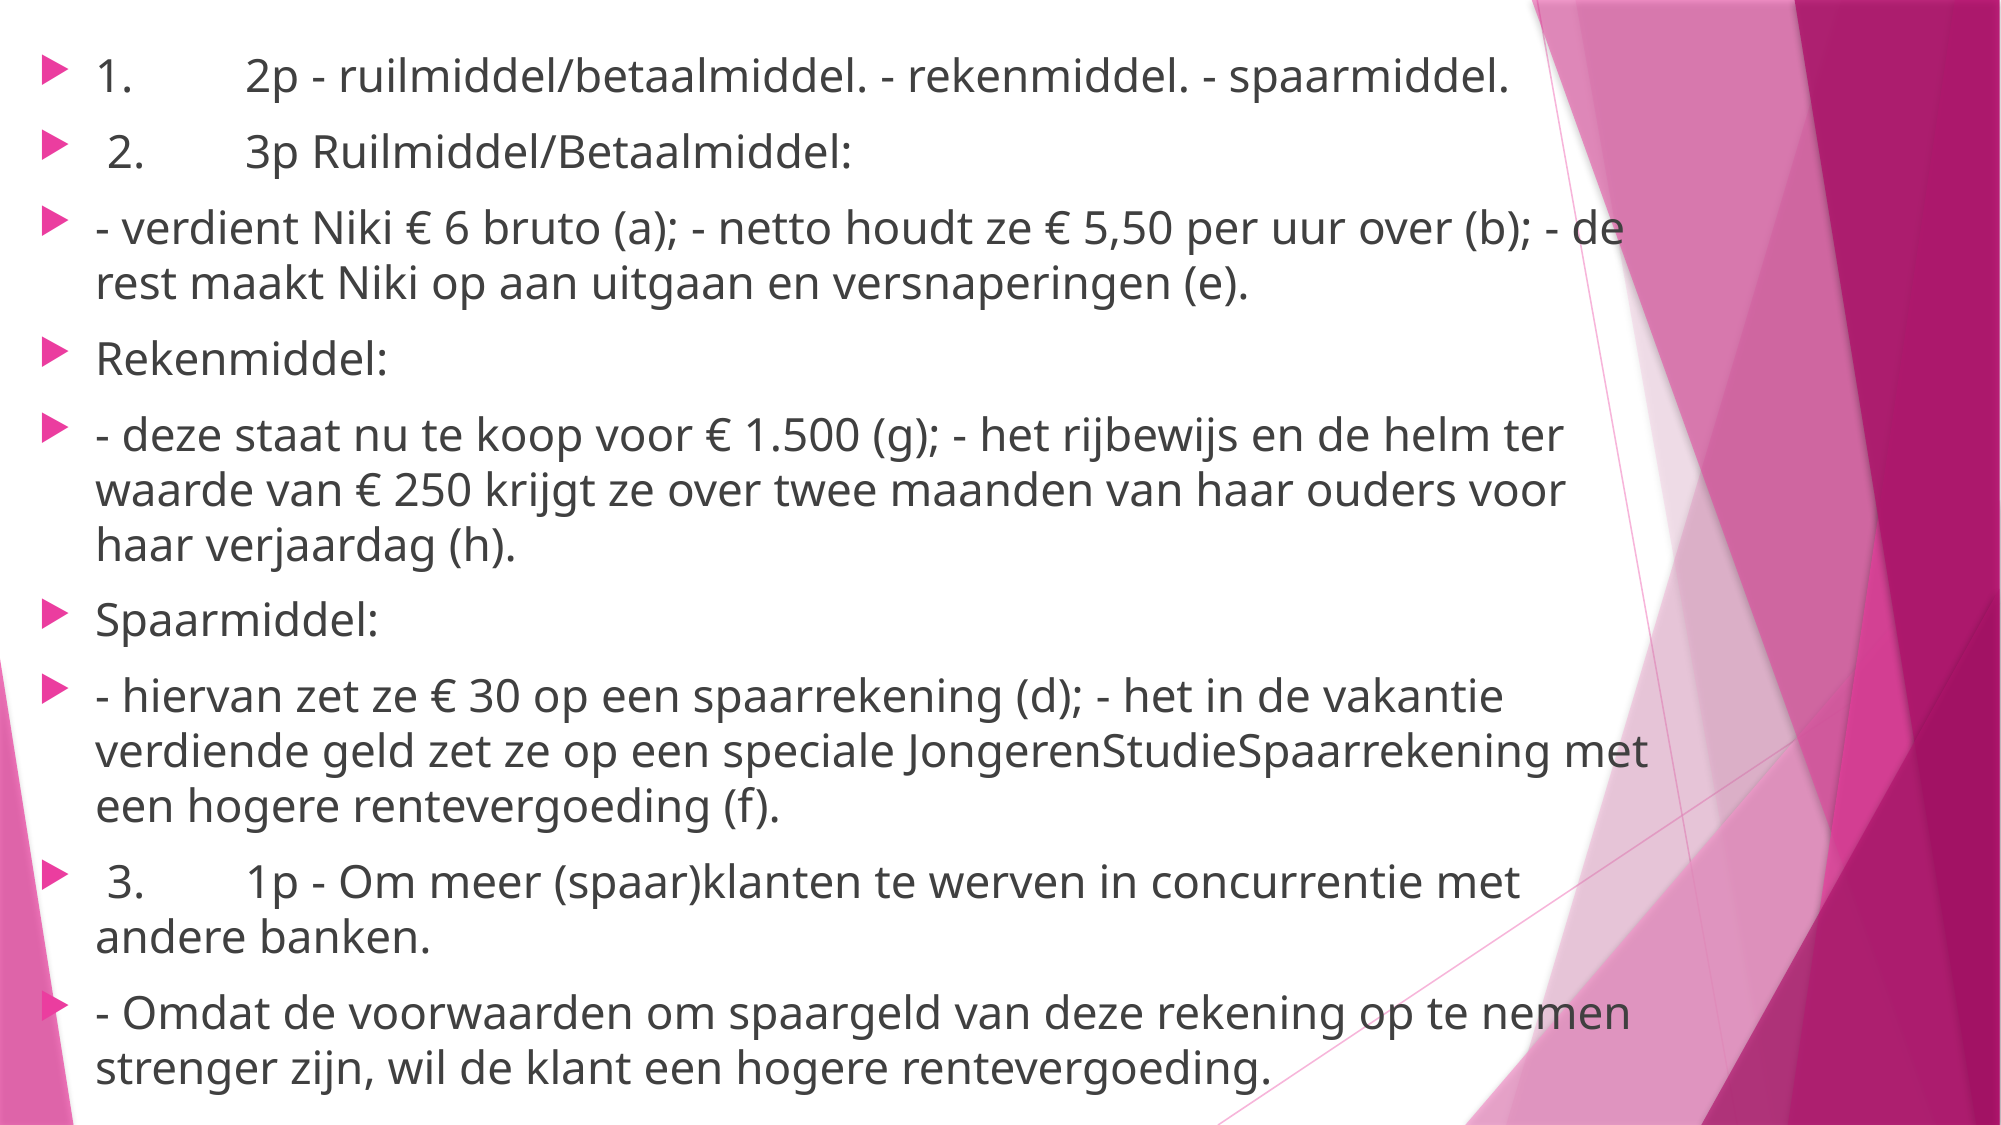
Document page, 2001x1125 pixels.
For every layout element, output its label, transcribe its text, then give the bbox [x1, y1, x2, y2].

list 1. 2p - ruilmiddel/betaalmiddel. - rekenmiddel. - spaarmiddel. 2. 3p Ruilmiddel/Betaalmiddel: - verdient Niki € 6 bruto (a); - netto houdt ze € 5,50 per uur over (b); - de rest maakt Niki op aan uitgaan en versnaperingen (e). Rekenmiddel: - deze staat nu te koop voor € 1.500 (g); - het rijbewijs en de helm ter waarde van € 250 krijgt ze over twee maanden van haar ouders voor haar verjaardag (h). Spaarmiddel: - hiervan zet ze € 30 op een spaarrekening (d); - het in de vakantie verdiende geld zet ze op een speciale JongerenStudieSpaarrekening met een hogere rentevergoeding (f). 3. 1p - Om meer (spaar)klanten te werven in concurrentie met andere banken. - Omdat de voorwaarden om spaargeld van deze rekening op te nemen strenger zijn, wil de klant een hogere rentevergoeding. [23, 39, 1682, 1125]
